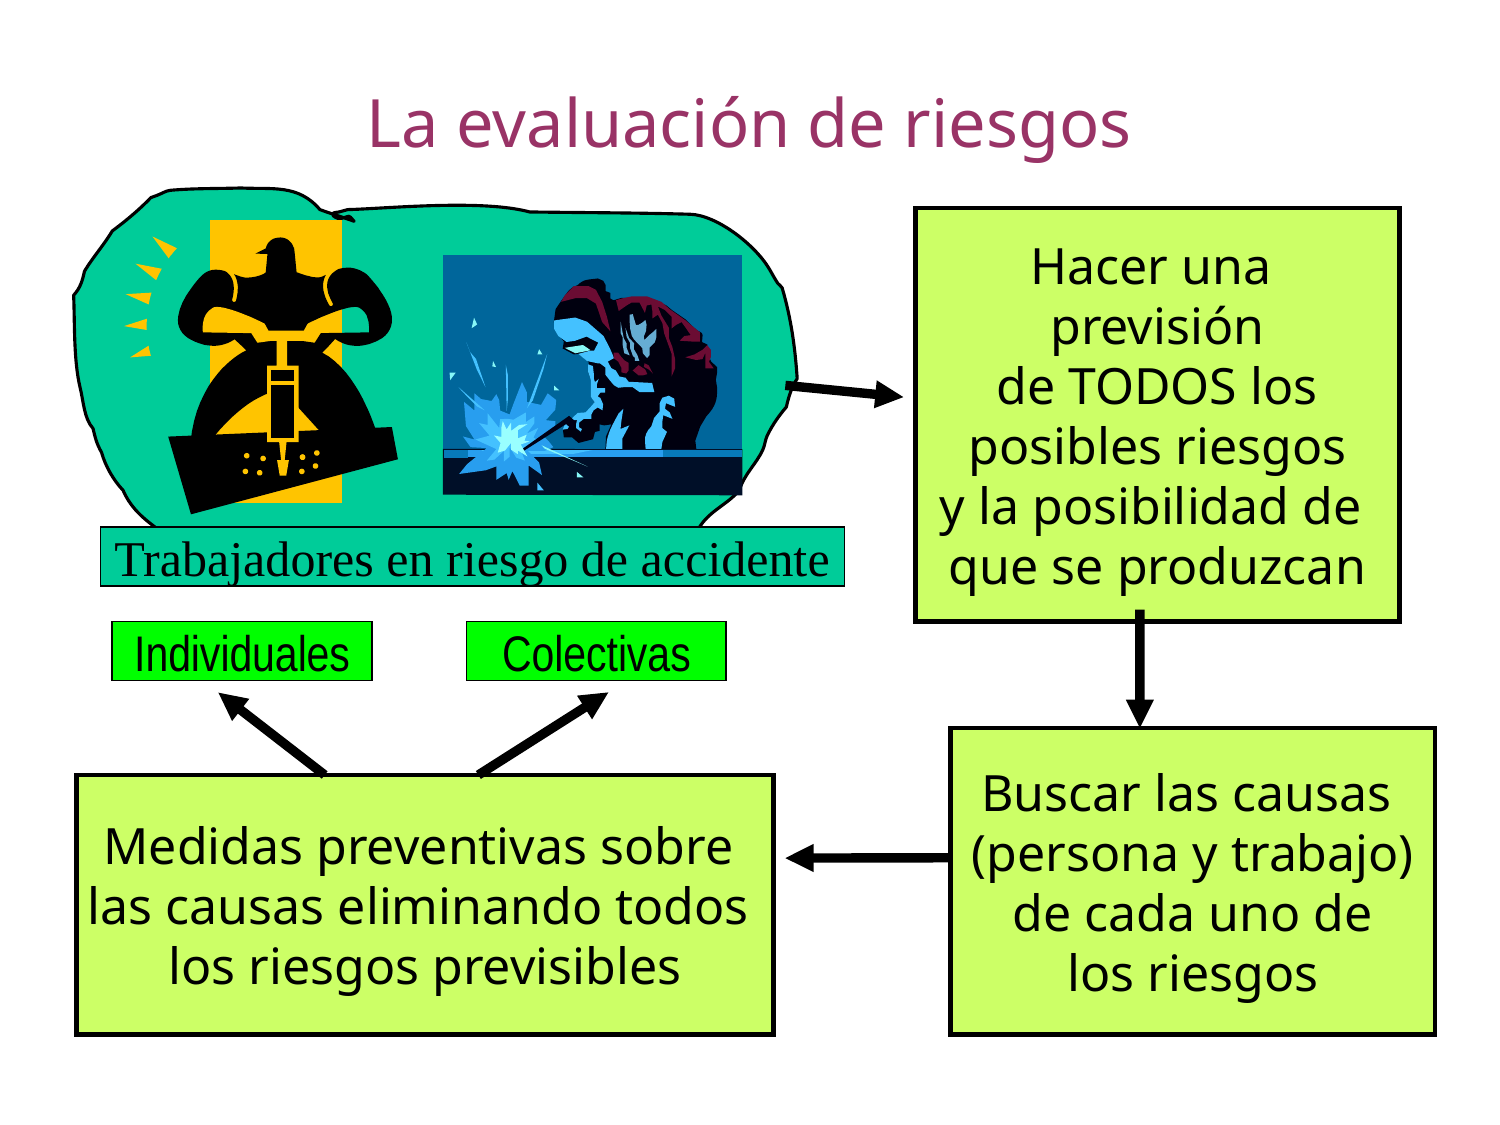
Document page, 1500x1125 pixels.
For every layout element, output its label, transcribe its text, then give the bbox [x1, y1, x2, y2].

text_box [478, 692, 609, 776]
text_box [128, 187, 798, 527]
text_box [1133, 609, 1147, 727]
text_box [785, 385, 904, 403]
text_box Trabajadores en riesgo de accidente [100, 527, 845, 587]
text_box [73, 226, 118, 485]
picture [442, 279, 743, 496]
text_box Medidas preventivas sobre las causas eliminando todos los riesgos previsibles [76, 774, 774, 1035]
text_box [785, 851, 951, 865]
text_box Hacer una previsión de TODOS los posibles riesgos y la posibilidad de que se produzcan [915, 208, 1400, 622]
text_box Individuales [112, 621, 373, 681]
picture [123, 219, 399, 515]
text_box [218, 692, 325, 776]
picture [474, 359, 479, 371]
text_box Buscar las causas (persona y trabajo) de cada uno de los riesgos [950, 727, 1436, 1035]
title La evaluación de riesgos [111, 54, 1388, 187]
text_box Colectivas [466, 621, 727, 681]
